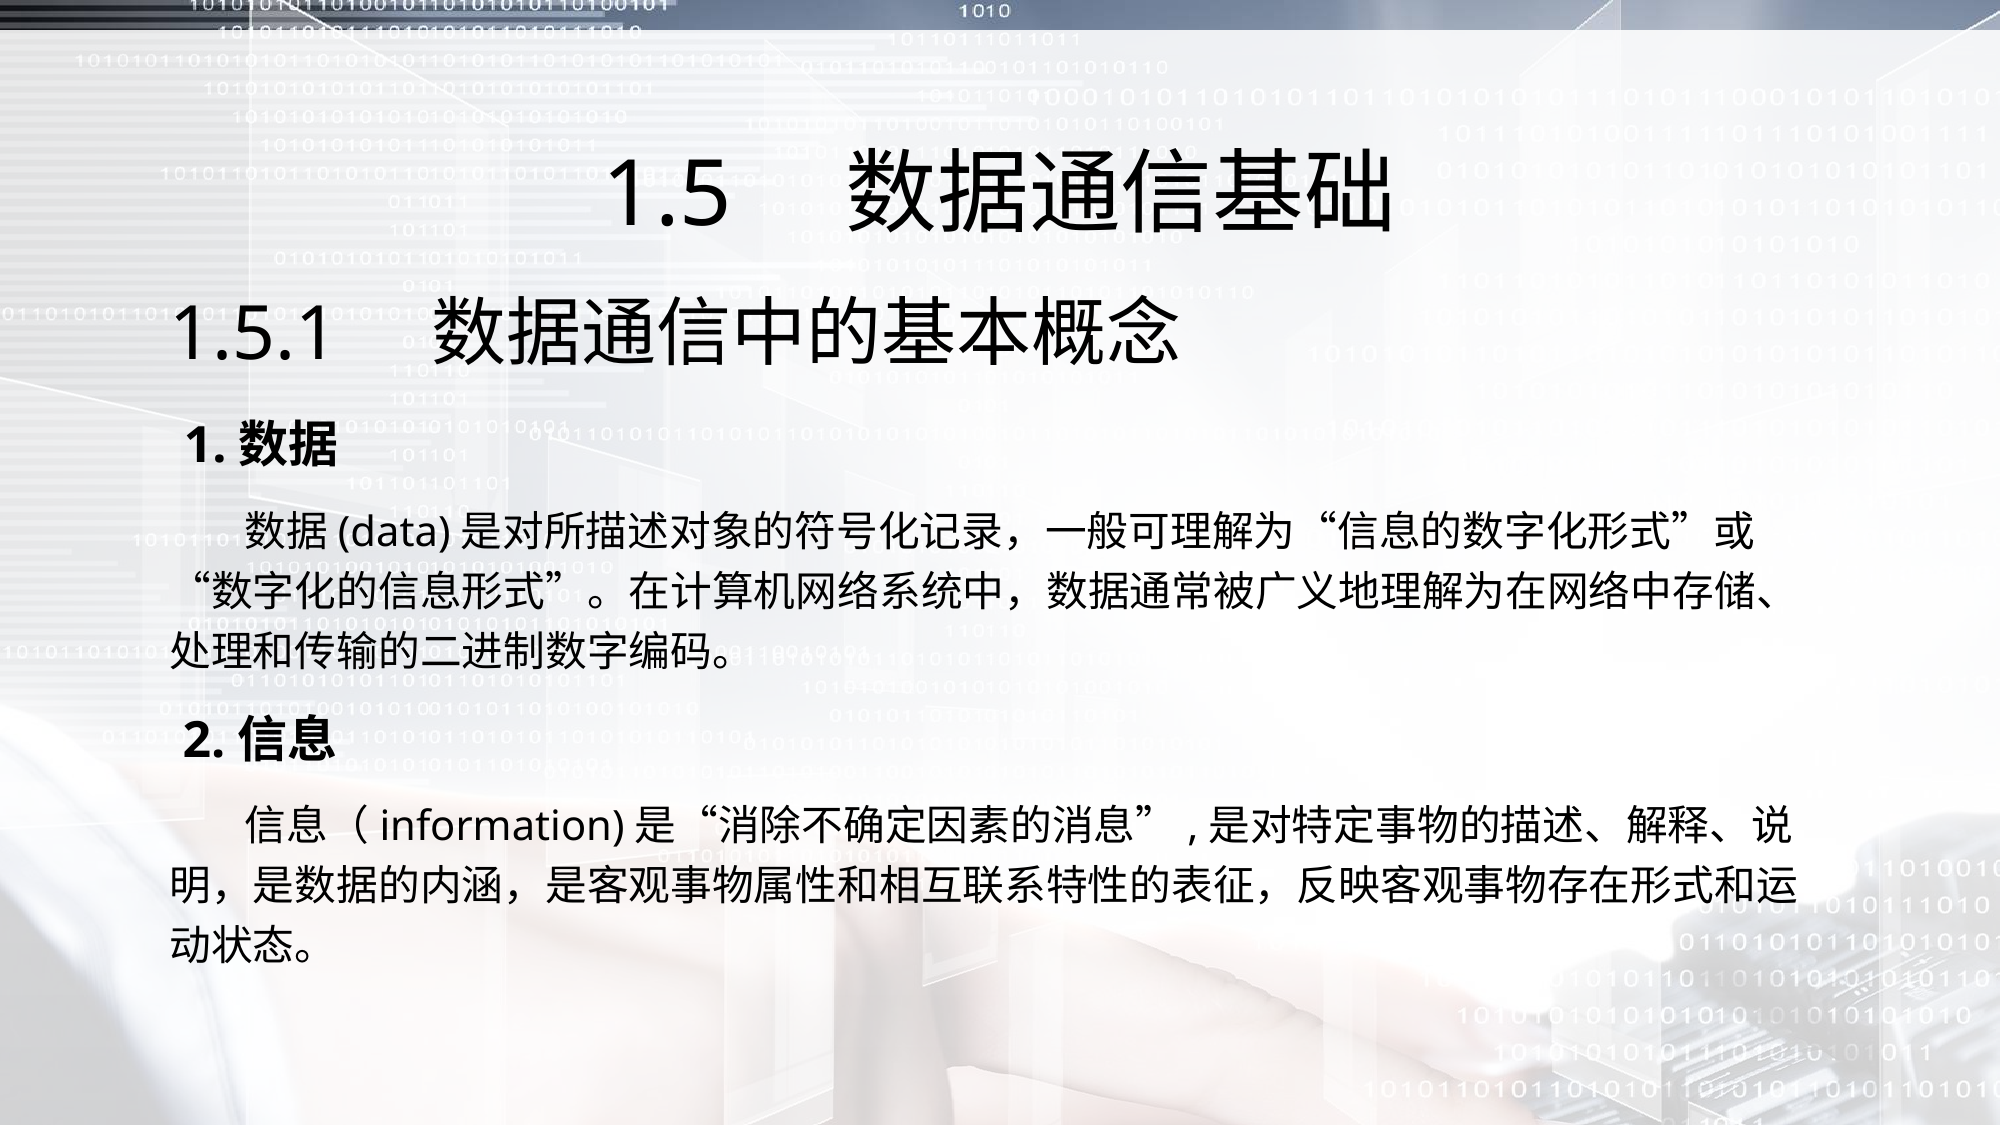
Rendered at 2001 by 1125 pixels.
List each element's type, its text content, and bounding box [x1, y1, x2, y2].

title 1.5 数据通信基础 [154, 114, 1845, 277]
list 1.5.1 数据通信中的基本概念 1.数据 数据(data)是对所描述对象的符号化记录，一般可理解为“信息的数字化形式”或“数字化的信息形式”。在计算机网络系统中，数据通常被广义地理解为在网络中存储、处理和传输的二进制数字编码。 2.信息 信息（information)是“消除不确定因素的消息”,是对特定事物的描述、解释、说明，是数据的内涵，是客观事物属性和相互联系特性的表征，反映客观事物存在形式和运动状态。 [154, 277, 1845, 1014]
picture [0, 0, 2000, 30]
